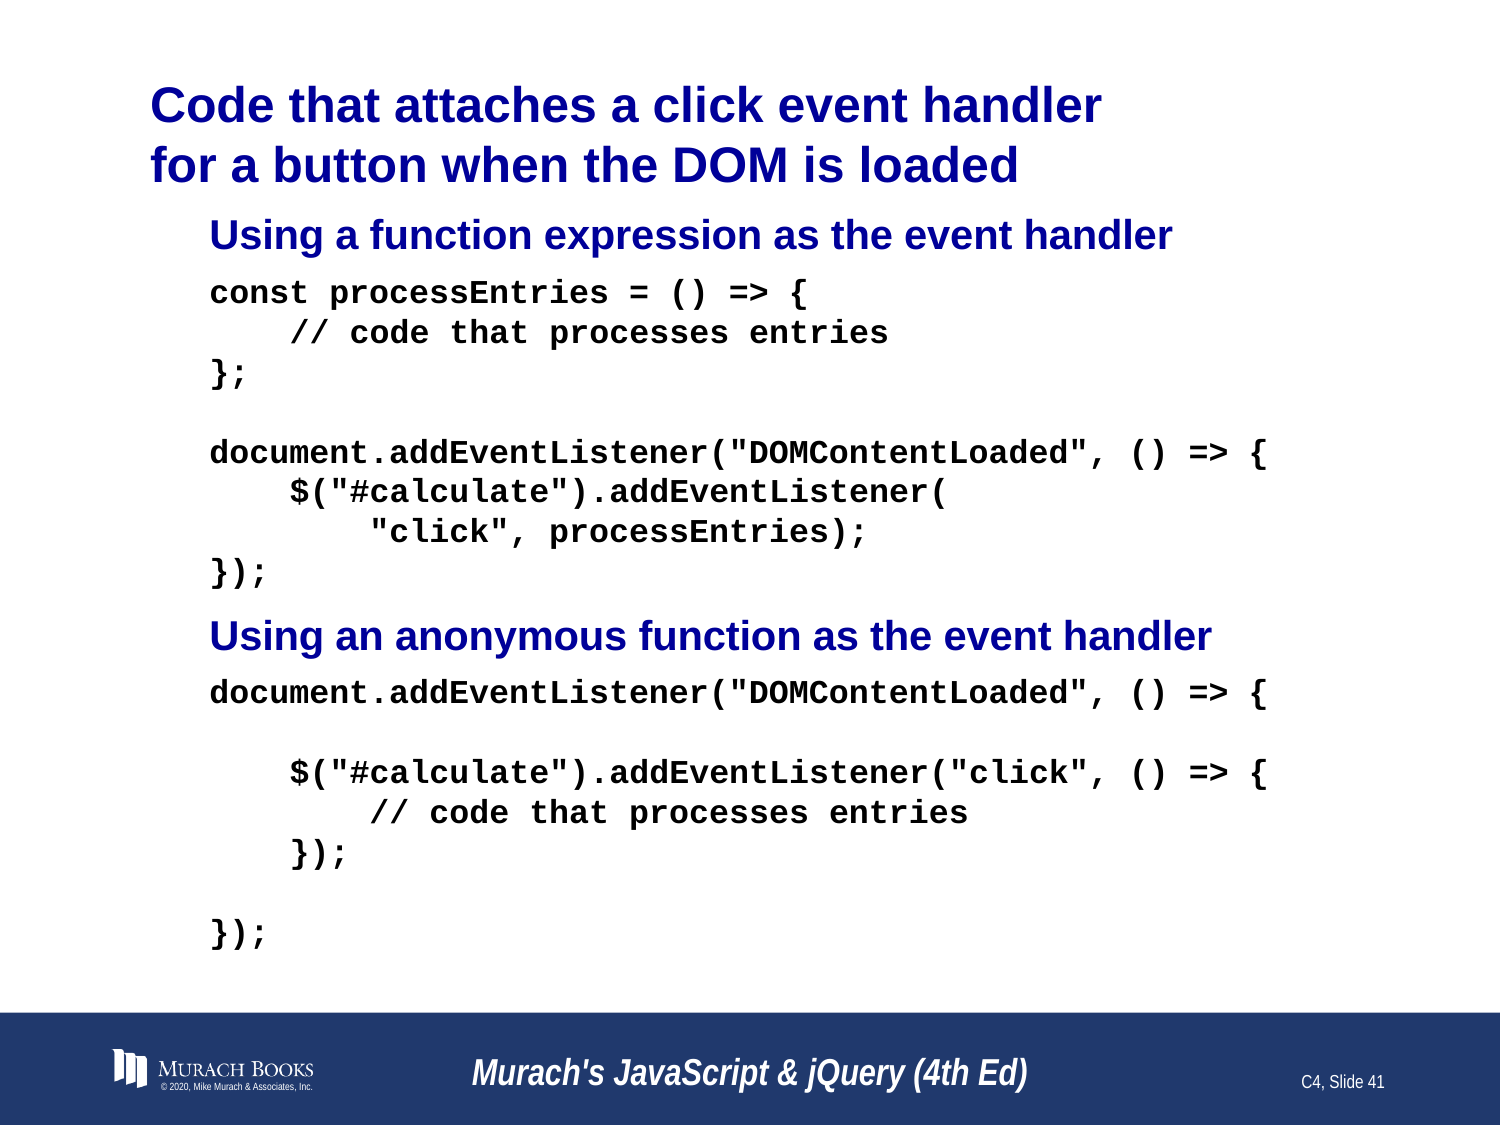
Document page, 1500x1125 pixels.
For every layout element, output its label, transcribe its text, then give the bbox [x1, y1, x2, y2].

footer © 2020, Mike Murach & Associates, Inc. [12, 1025, 463, 1100]
title Code that attaches a click event handler for a button when the DOM is loaded [150, 72, 1350, 194]
list Using a function expression as the event handler const processEntries = () => { // code that processes entries }; document.addEventListener("DOMContentLoaded", () => { $("#calculate").addEventListener( "click", processEntries); }); Using an anonymous function as the event handler document.addEventListener("DOMContentLoaded", () => { $("#calculate").addEventListener("click", () => { // code that processes entries }); }); [137, 200, 1350, 1000]
slide_number Murach's JavaScript & jQuery (4th Ed) [463, 1025, 1050, 1100]
slide_number C4, Slide 41 [1087, 1025, 1400, 1100]
